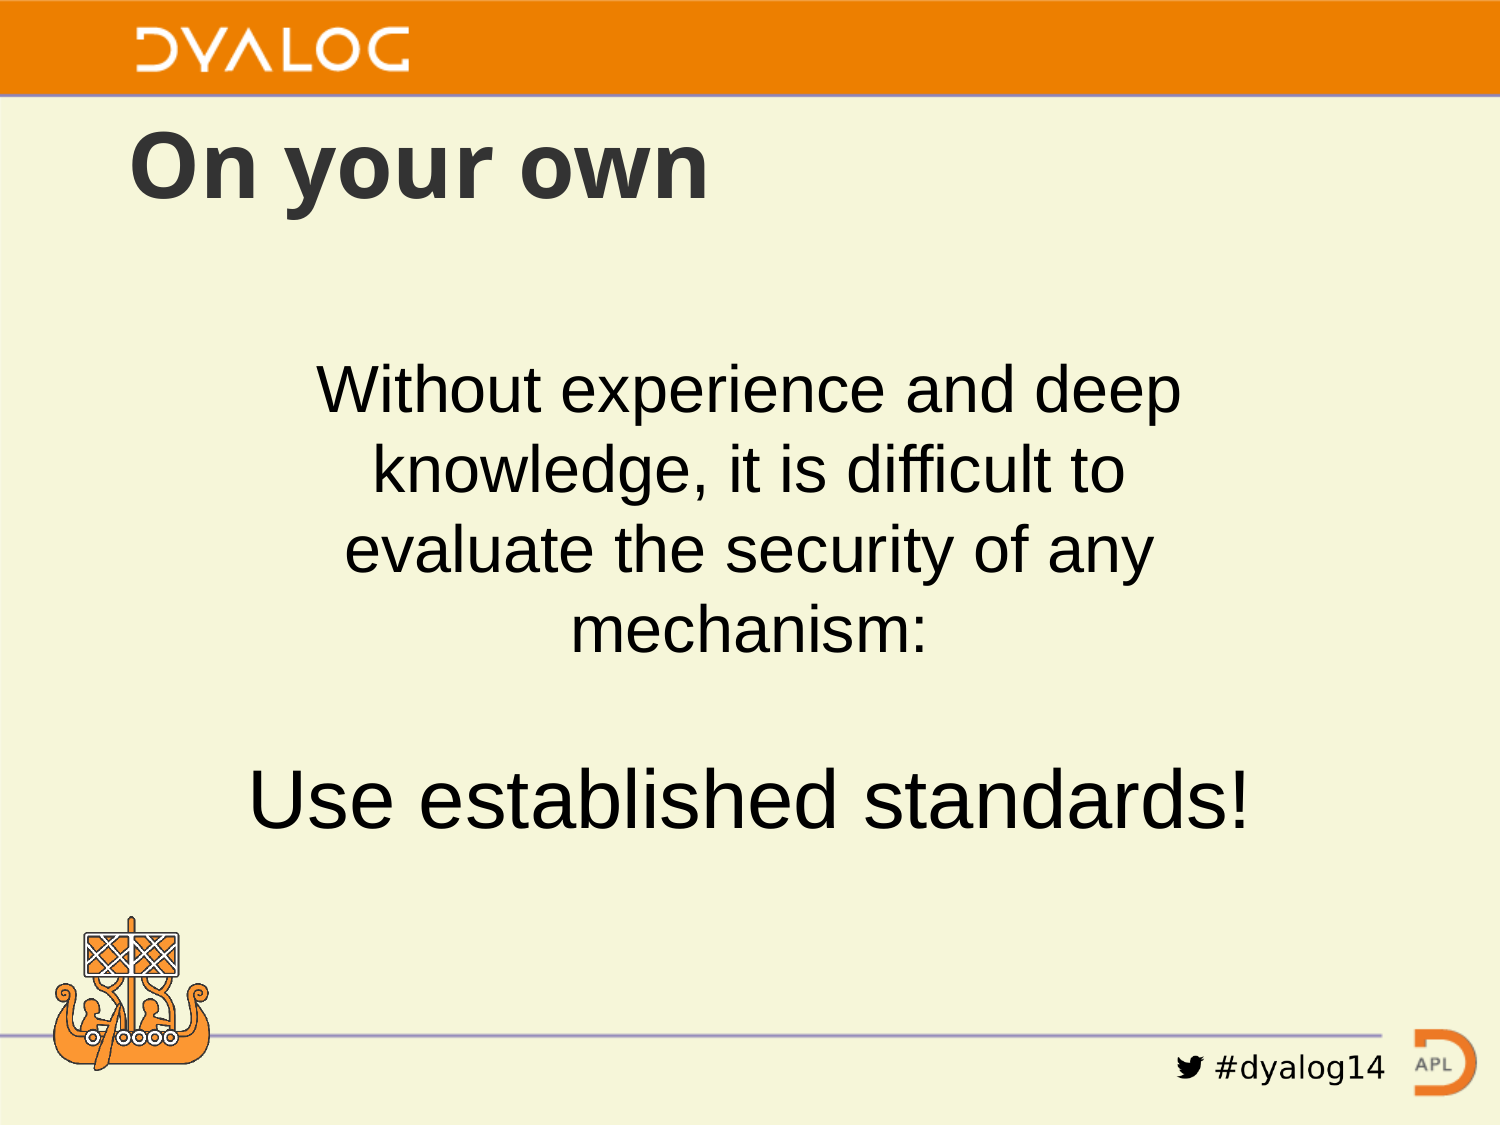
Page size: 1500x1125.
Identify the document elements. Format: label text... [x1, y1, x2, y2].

subtitle Without experience and deep knowledge, it is difficult to evaluate the security of any mechanism: Use established standards! [225, 338, 1275, 925]
title On your own [112, 99, 1388, 288]
picture [0, 0, 1500, 1125]
